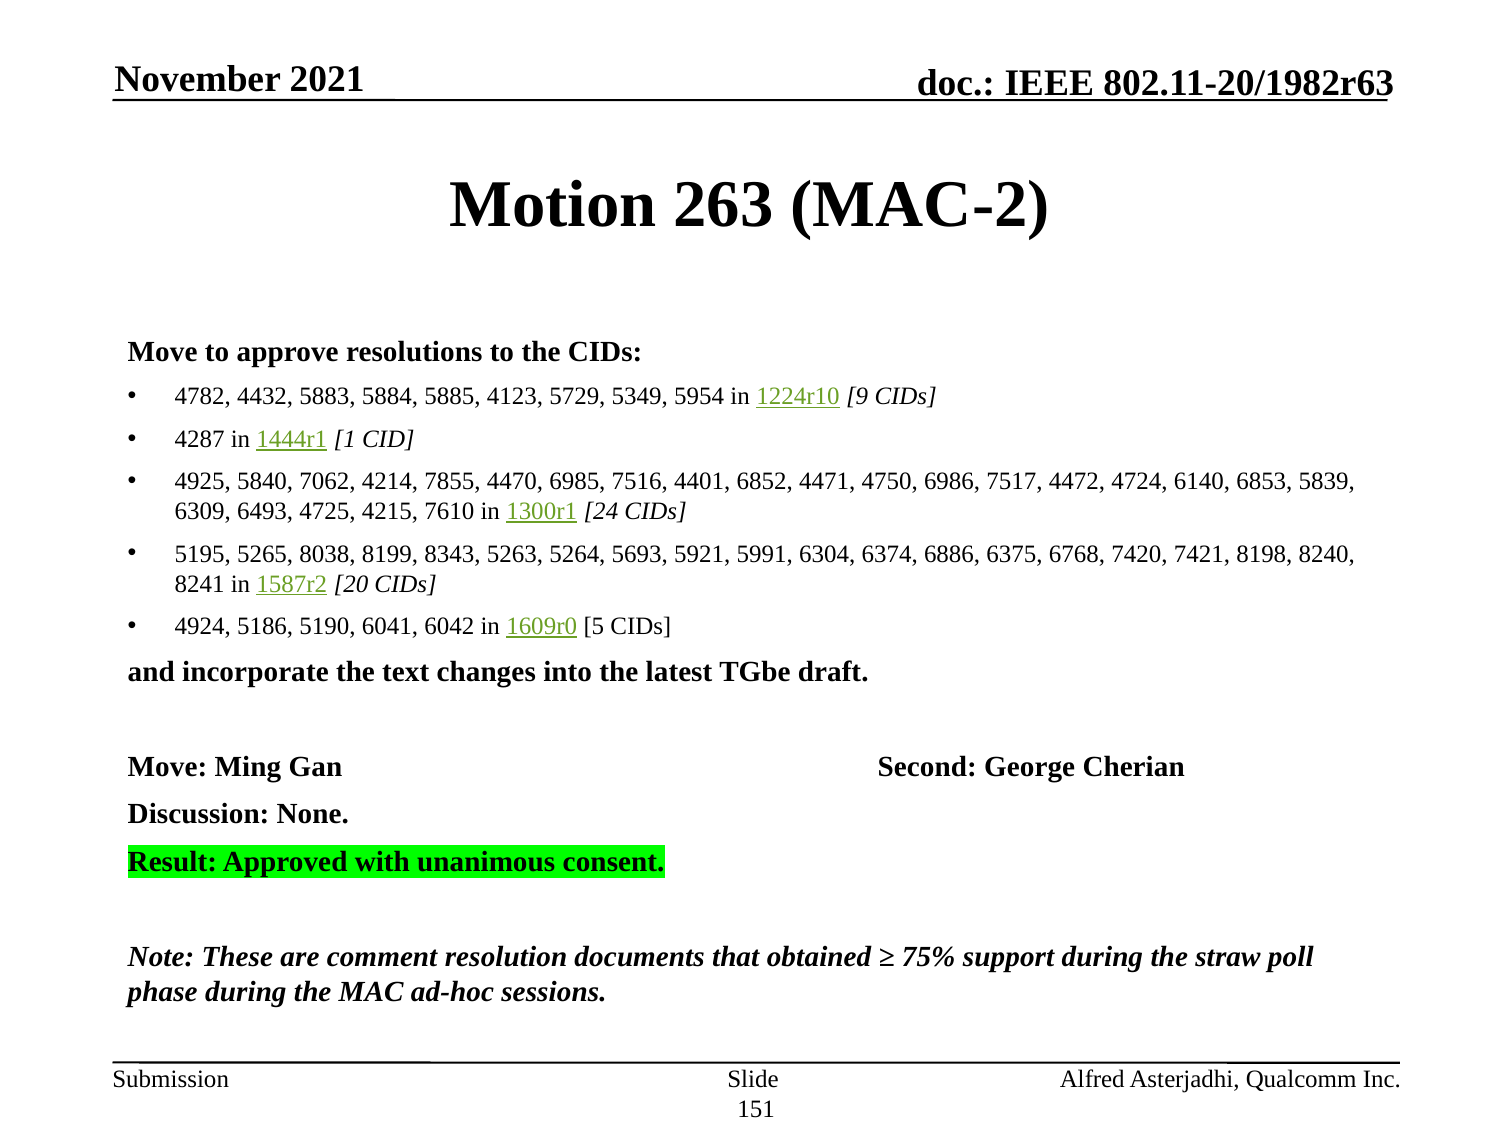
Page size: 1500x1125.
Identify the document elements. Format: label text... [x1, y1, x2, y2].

slide_number Slide 151 [712, 1061, 800, 1123]
footer Alfred Asterjadhi, Qualcomm Inc. [878, 1061, 1402, 1093]
title Motion 263 (MAC-2) [112, 112, 1388, 288]
list Move to approve resolutions to the CIDs: 4782, 4432, 5883, 5884, 5885, 4123, 5729, 5349, 5954 in 1224r10 [9 CIDs] 4287 in 1444r1 [1 CID] 4925, 5840, 7062, 4214, 7855, 4470, 6985, 7516, 4401, 6852, 4471, 4750, 6986, 7517, 4472, 4724, 6140, 6853, 5839, 6309, 6493, 4725, 4215, 7610 in 1300r1 [24 CIDs] 5195, 5265, 8038, 8199, 8343, 5263, 5264, 5693, 5921, 5991, 6304, 6374, 6886, 6375, 6768, 7420, 7421, 8198, 8240, 8241 in 1587r2 [20 CIDs] 4924, 5186, 5190, 6041, 6042 in 1609r0 [5 CIDs] and incorporate the text changes into the latest TGbe draft. Move: Ming Gan Second: George Cherian Discussion: None. Result: Approved with unanimous consent. Note: These are comment resolution documents that obtained ≥ 75% support during the straw poll phase during the MAC ad-hoc sessions. [112, 324, 1388, 1063]
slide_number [114, 54, 423, 100]
